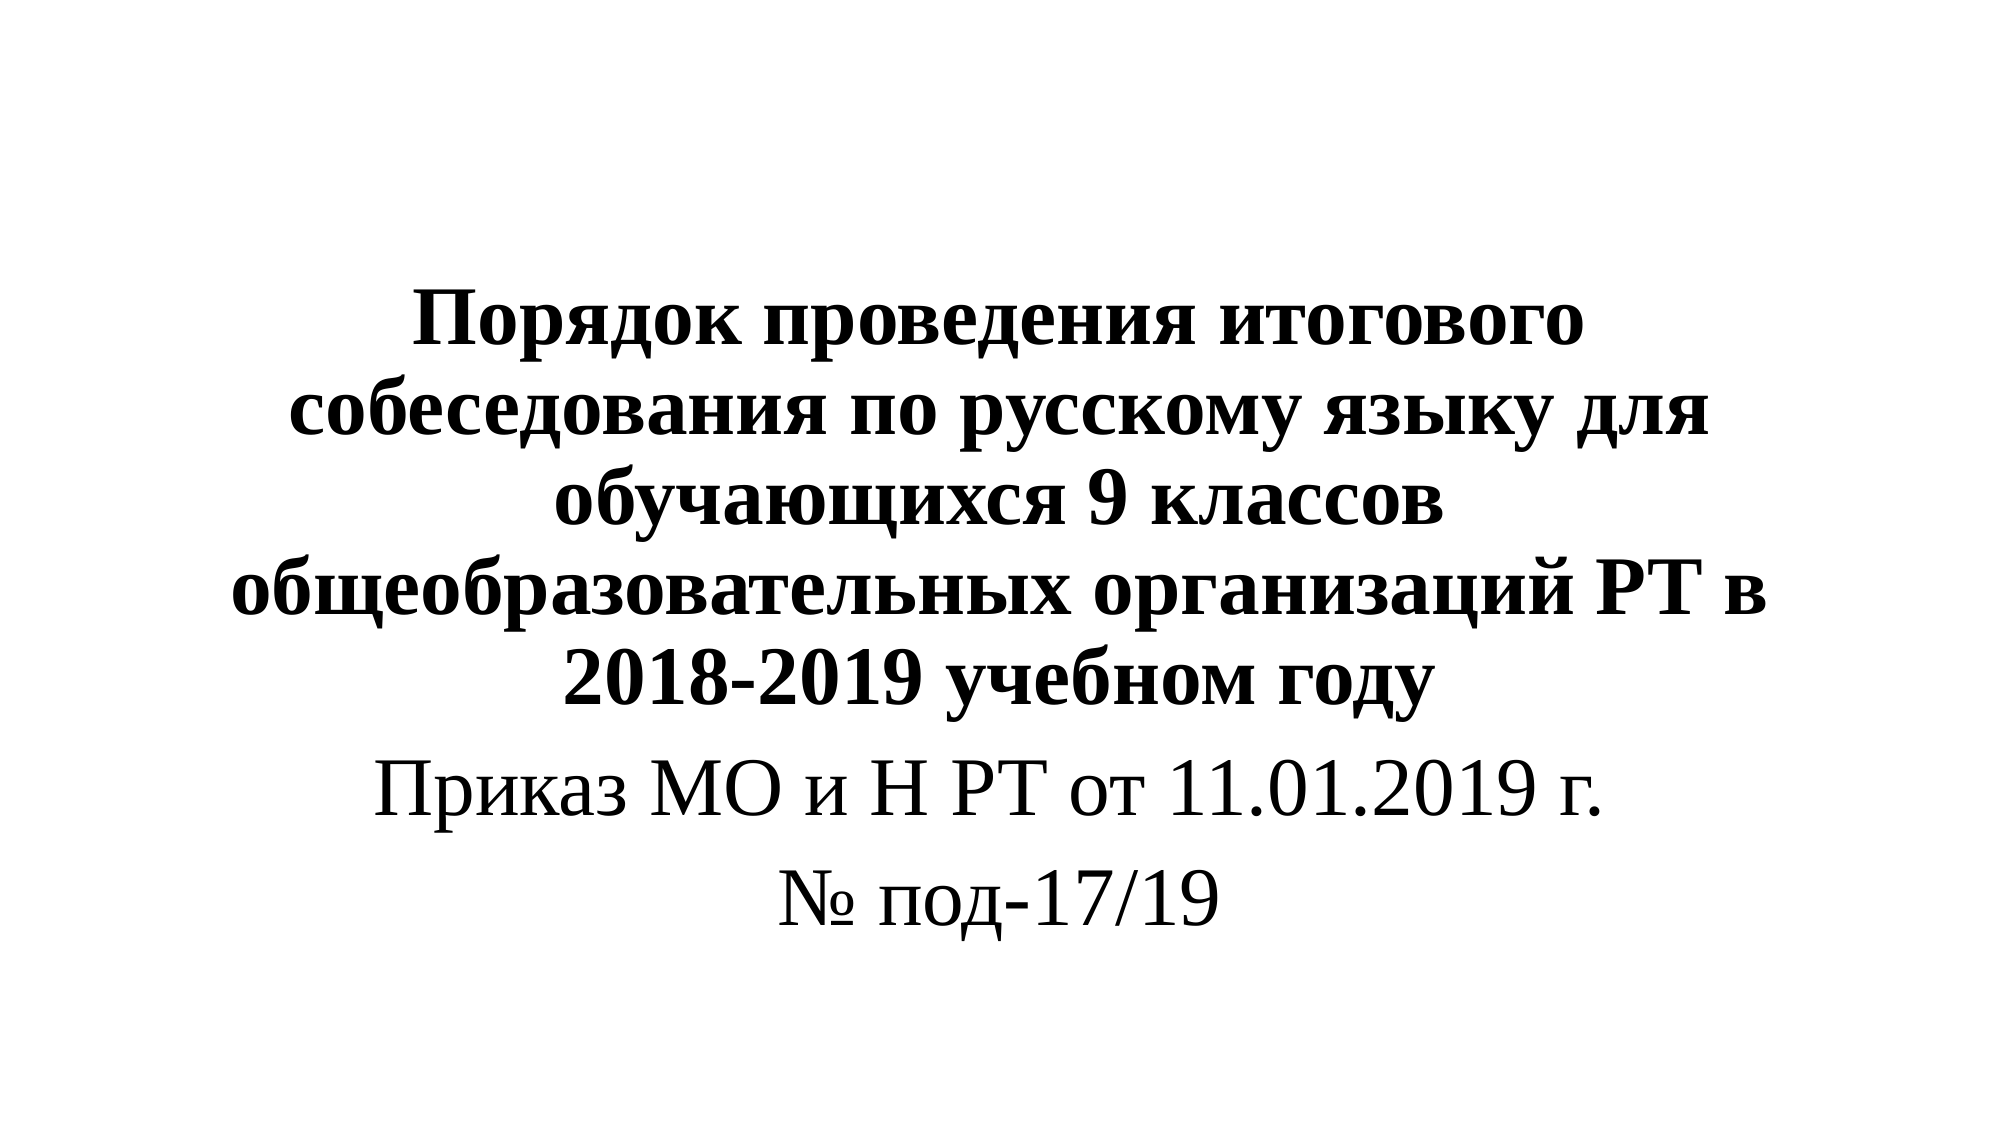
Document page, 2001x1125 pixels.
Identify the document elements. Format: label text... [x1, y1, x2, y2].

list Порядок проведения итогового собеседования по русскому языку для обучающихся 9 классов общеобразовательных организаций РТ в 2018-2019 учебном году Приказ МО и Н РТ от 11.01.2019 г. № под-17/19 [137, 176, 1863, 1014]
